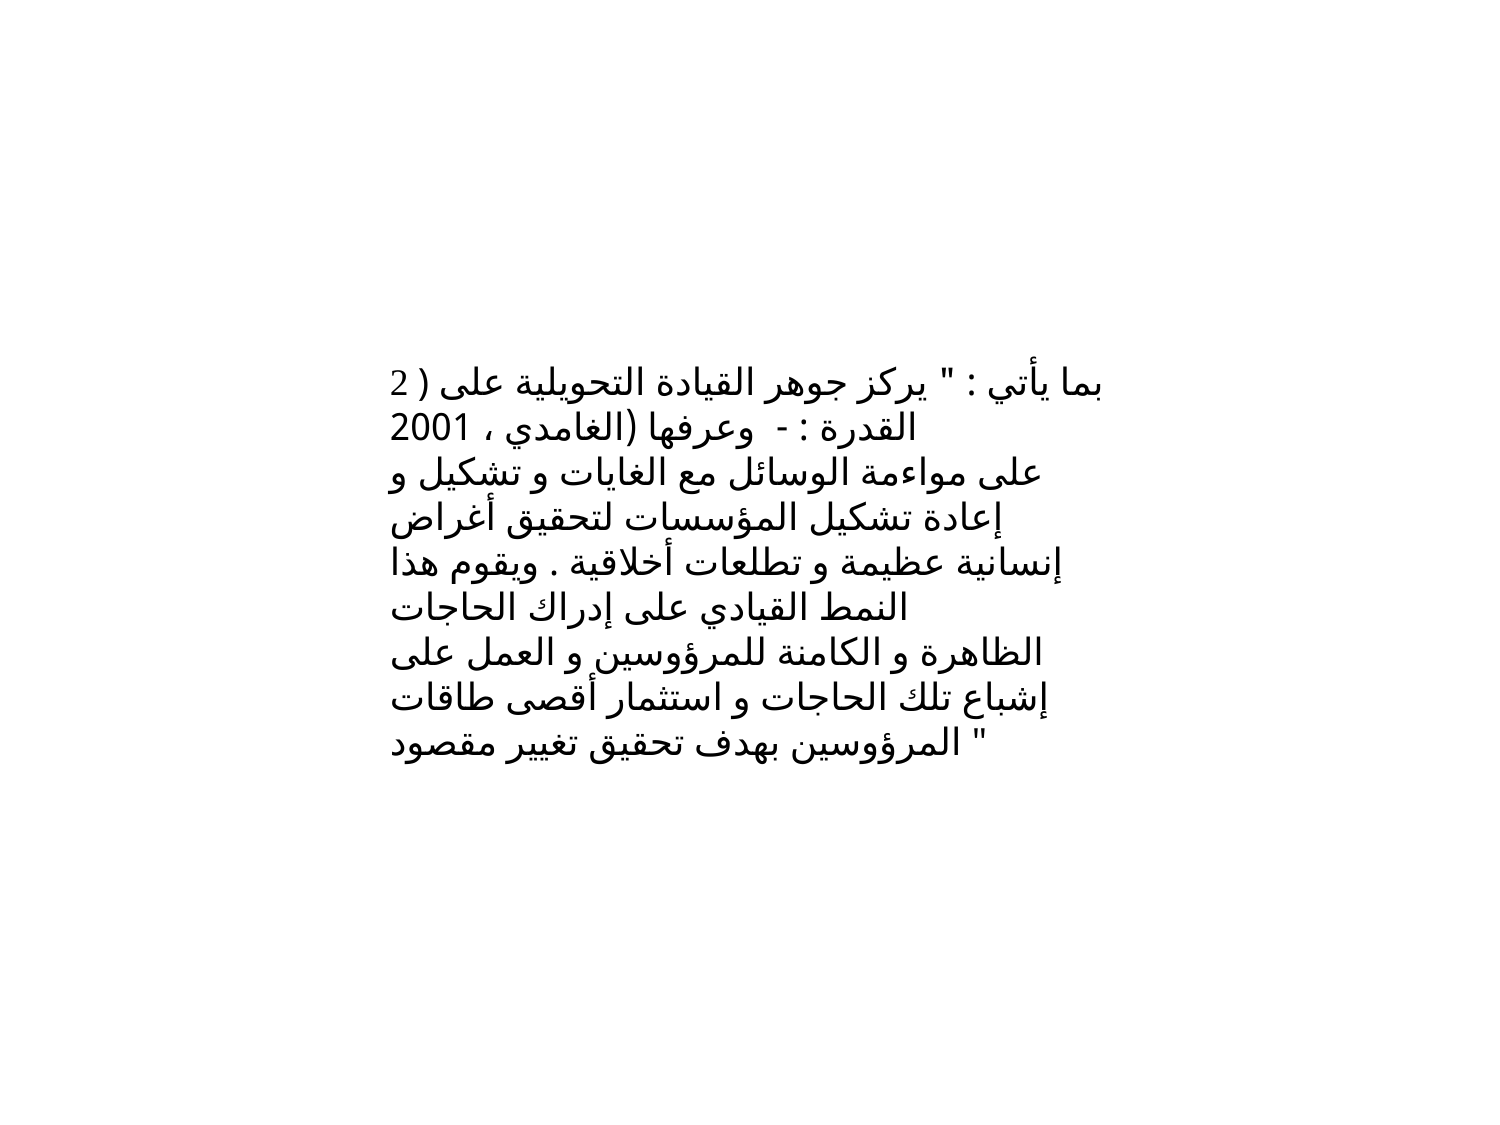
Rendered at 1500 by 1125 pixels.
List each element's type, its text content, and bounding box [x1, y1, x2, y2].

text_box 2 ) بما يأتي : " يركز جوهر القيادة التحويلية على القدرة : - وعرفها (الغامدي ، 2001 على مواءمة الوسائل مع الغايات و تشكيل و إعادة تشكيل المؤسسات لتحقيق أغراض إنسانية عظيمة و تطلعات أخلاقية . ويقوم هذا النمط القيادي على إدراك الحاجات الظاهرة و الكامنة للمرؤوسين و العمل على إشباع تلك الحاجات و استثمار أقصى طاقات المرؤوسين بهدف تحقيق تغيير مقصود " [374, 350, 1125, 771]
